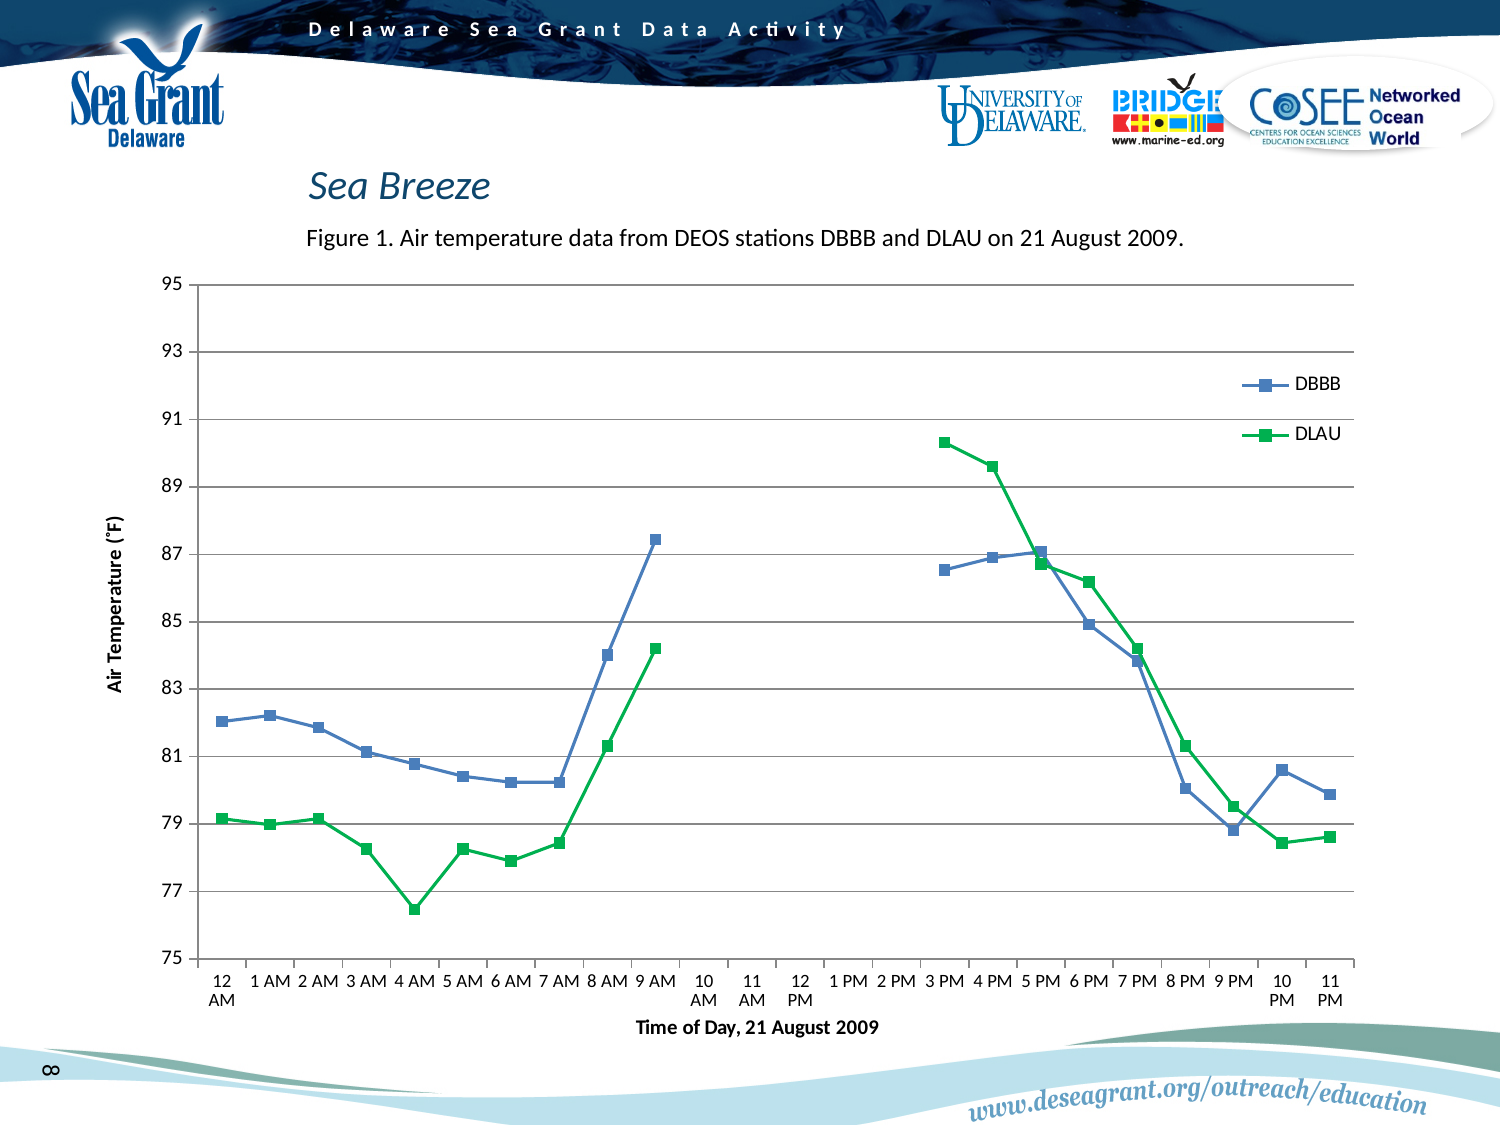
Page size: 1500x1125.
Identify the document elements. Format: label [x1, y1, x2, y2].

picture [0, 0, 1500, 1125]
chart [86, 258, 1400, 1047]
